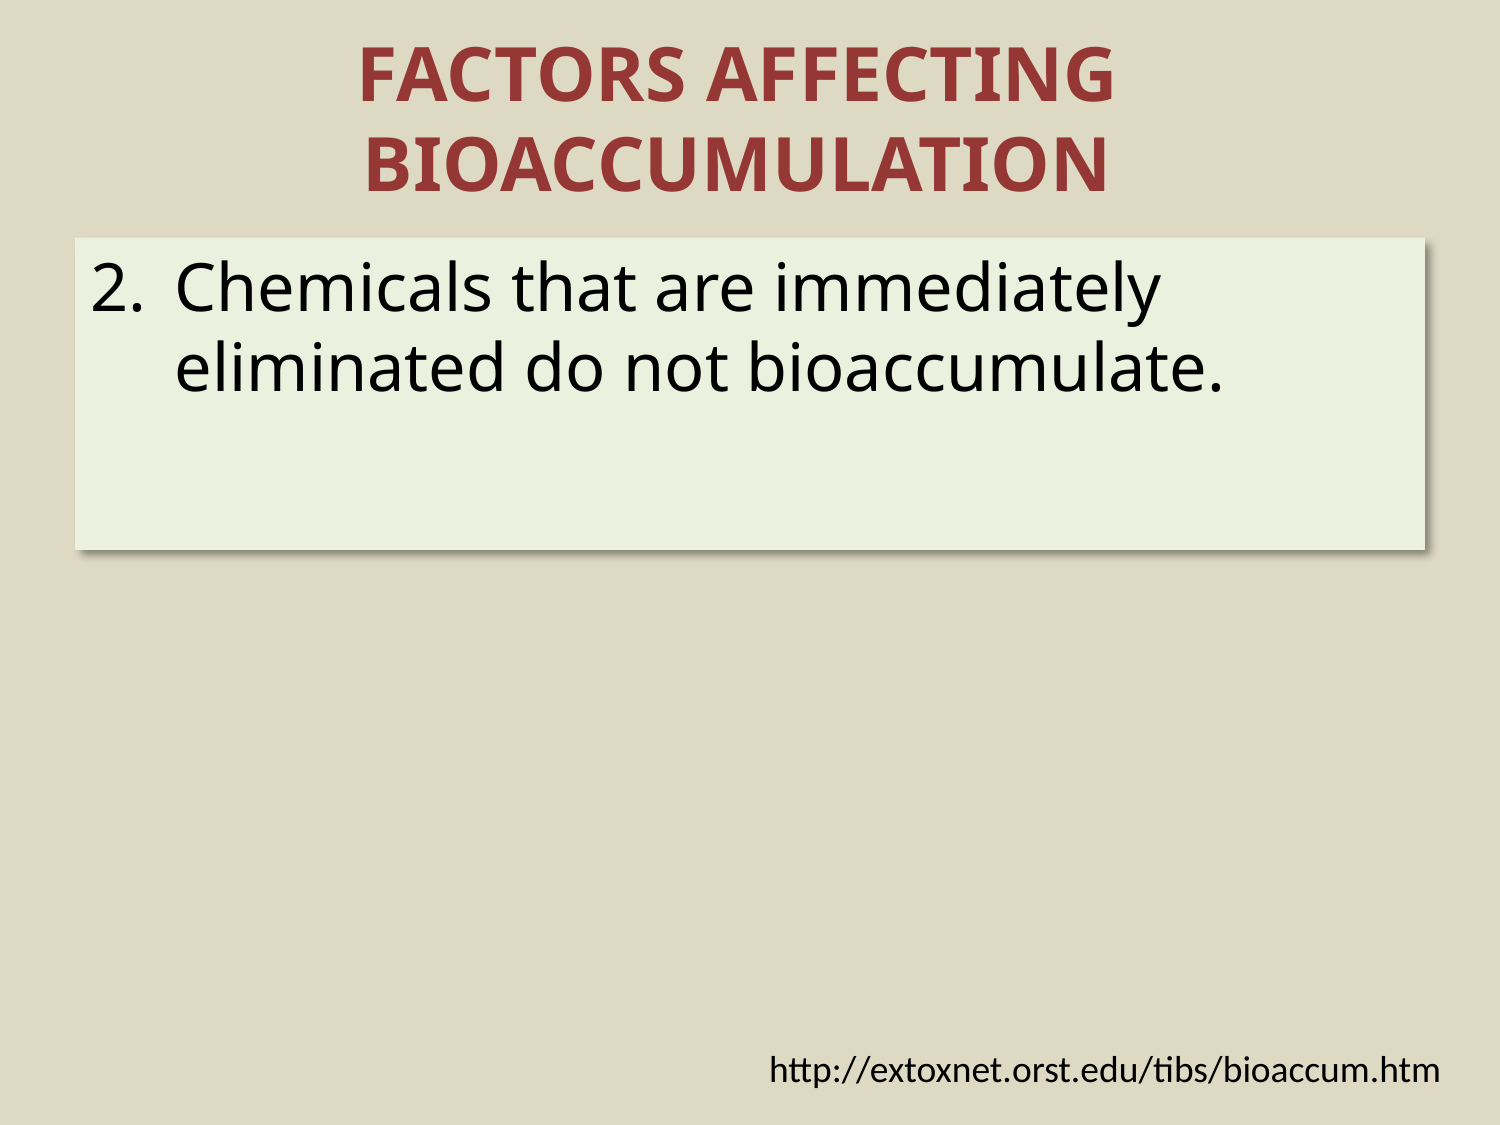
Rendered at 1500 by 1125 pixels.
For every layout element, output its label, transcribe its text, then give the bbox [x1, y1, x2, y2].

text_box http://extoxnet.orst.edu/tibs/bioaccum.htm [754, 1037, 1457, 1098]
title FACTORS AFFECTING BIOACCUMULATION [0, 0, 1475, 233]
list Chemicals that are immediately eliminated do not bioaccumulate. [75, 237, 1425, 550]
